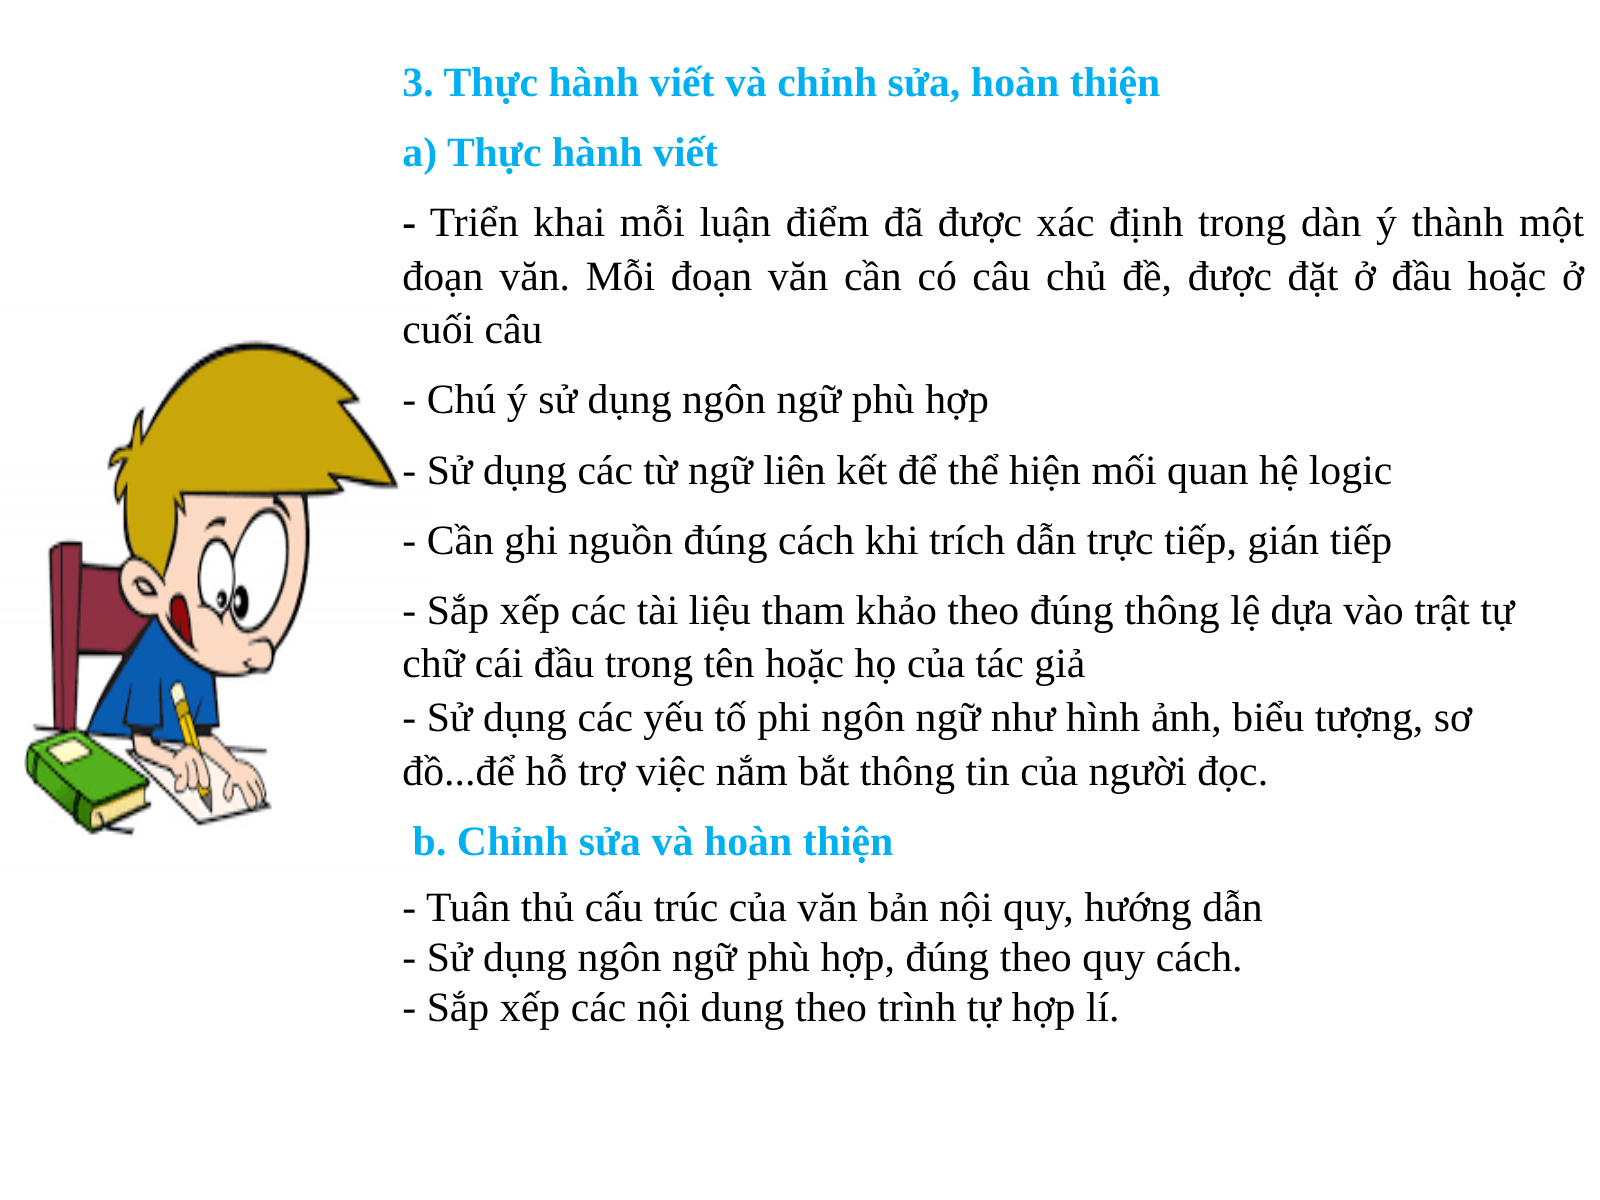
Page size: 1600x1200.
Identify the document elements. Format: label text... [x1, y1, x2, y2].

picture [0, 298, 436, 902]
text_box 3. Thực hành viết và chỉnh sửa, hoàn thiện a) Thực hành viết - Triển khai mỗi luận điểm đã được xác định trong dàn ý thành một đoạn văn. Mỗi đoạn văn cần có câu chủ đề, được đặt ở đầu hoặc ở cuối câu - Chú ý sử dụng ngôn ngữ phù hợp - Sử dụng các từ ngữ liên kết để thể hiện mối quan hệ logic - Cần ghi nguồn đúng cách khi trích dẫn trực tiếp, gián tiếp - Sắp xếp các tài liệu tham khảo theo đúng thông lệ dựa vào trật tự chữ cái đầu trong tên hoặc họ của tác giả - Sử dụng các yếu tố phi ngôn ngữ như hình ảnh, biểu tượng, sơ đồ...để hỗ trợ việc nắm bắt thông tin của người đọc. b. Chỉnh sửa và hoàn thiện - Tuân thủ cấu trúc của văn bản nội quy, hướng dẫn - Sử dụng ngôn ngữ phù hợp, đúng theo quy cách. - Sắp xếp các nội dung theo trình tự hợp lí. [387, 37, 1600, 1038]
